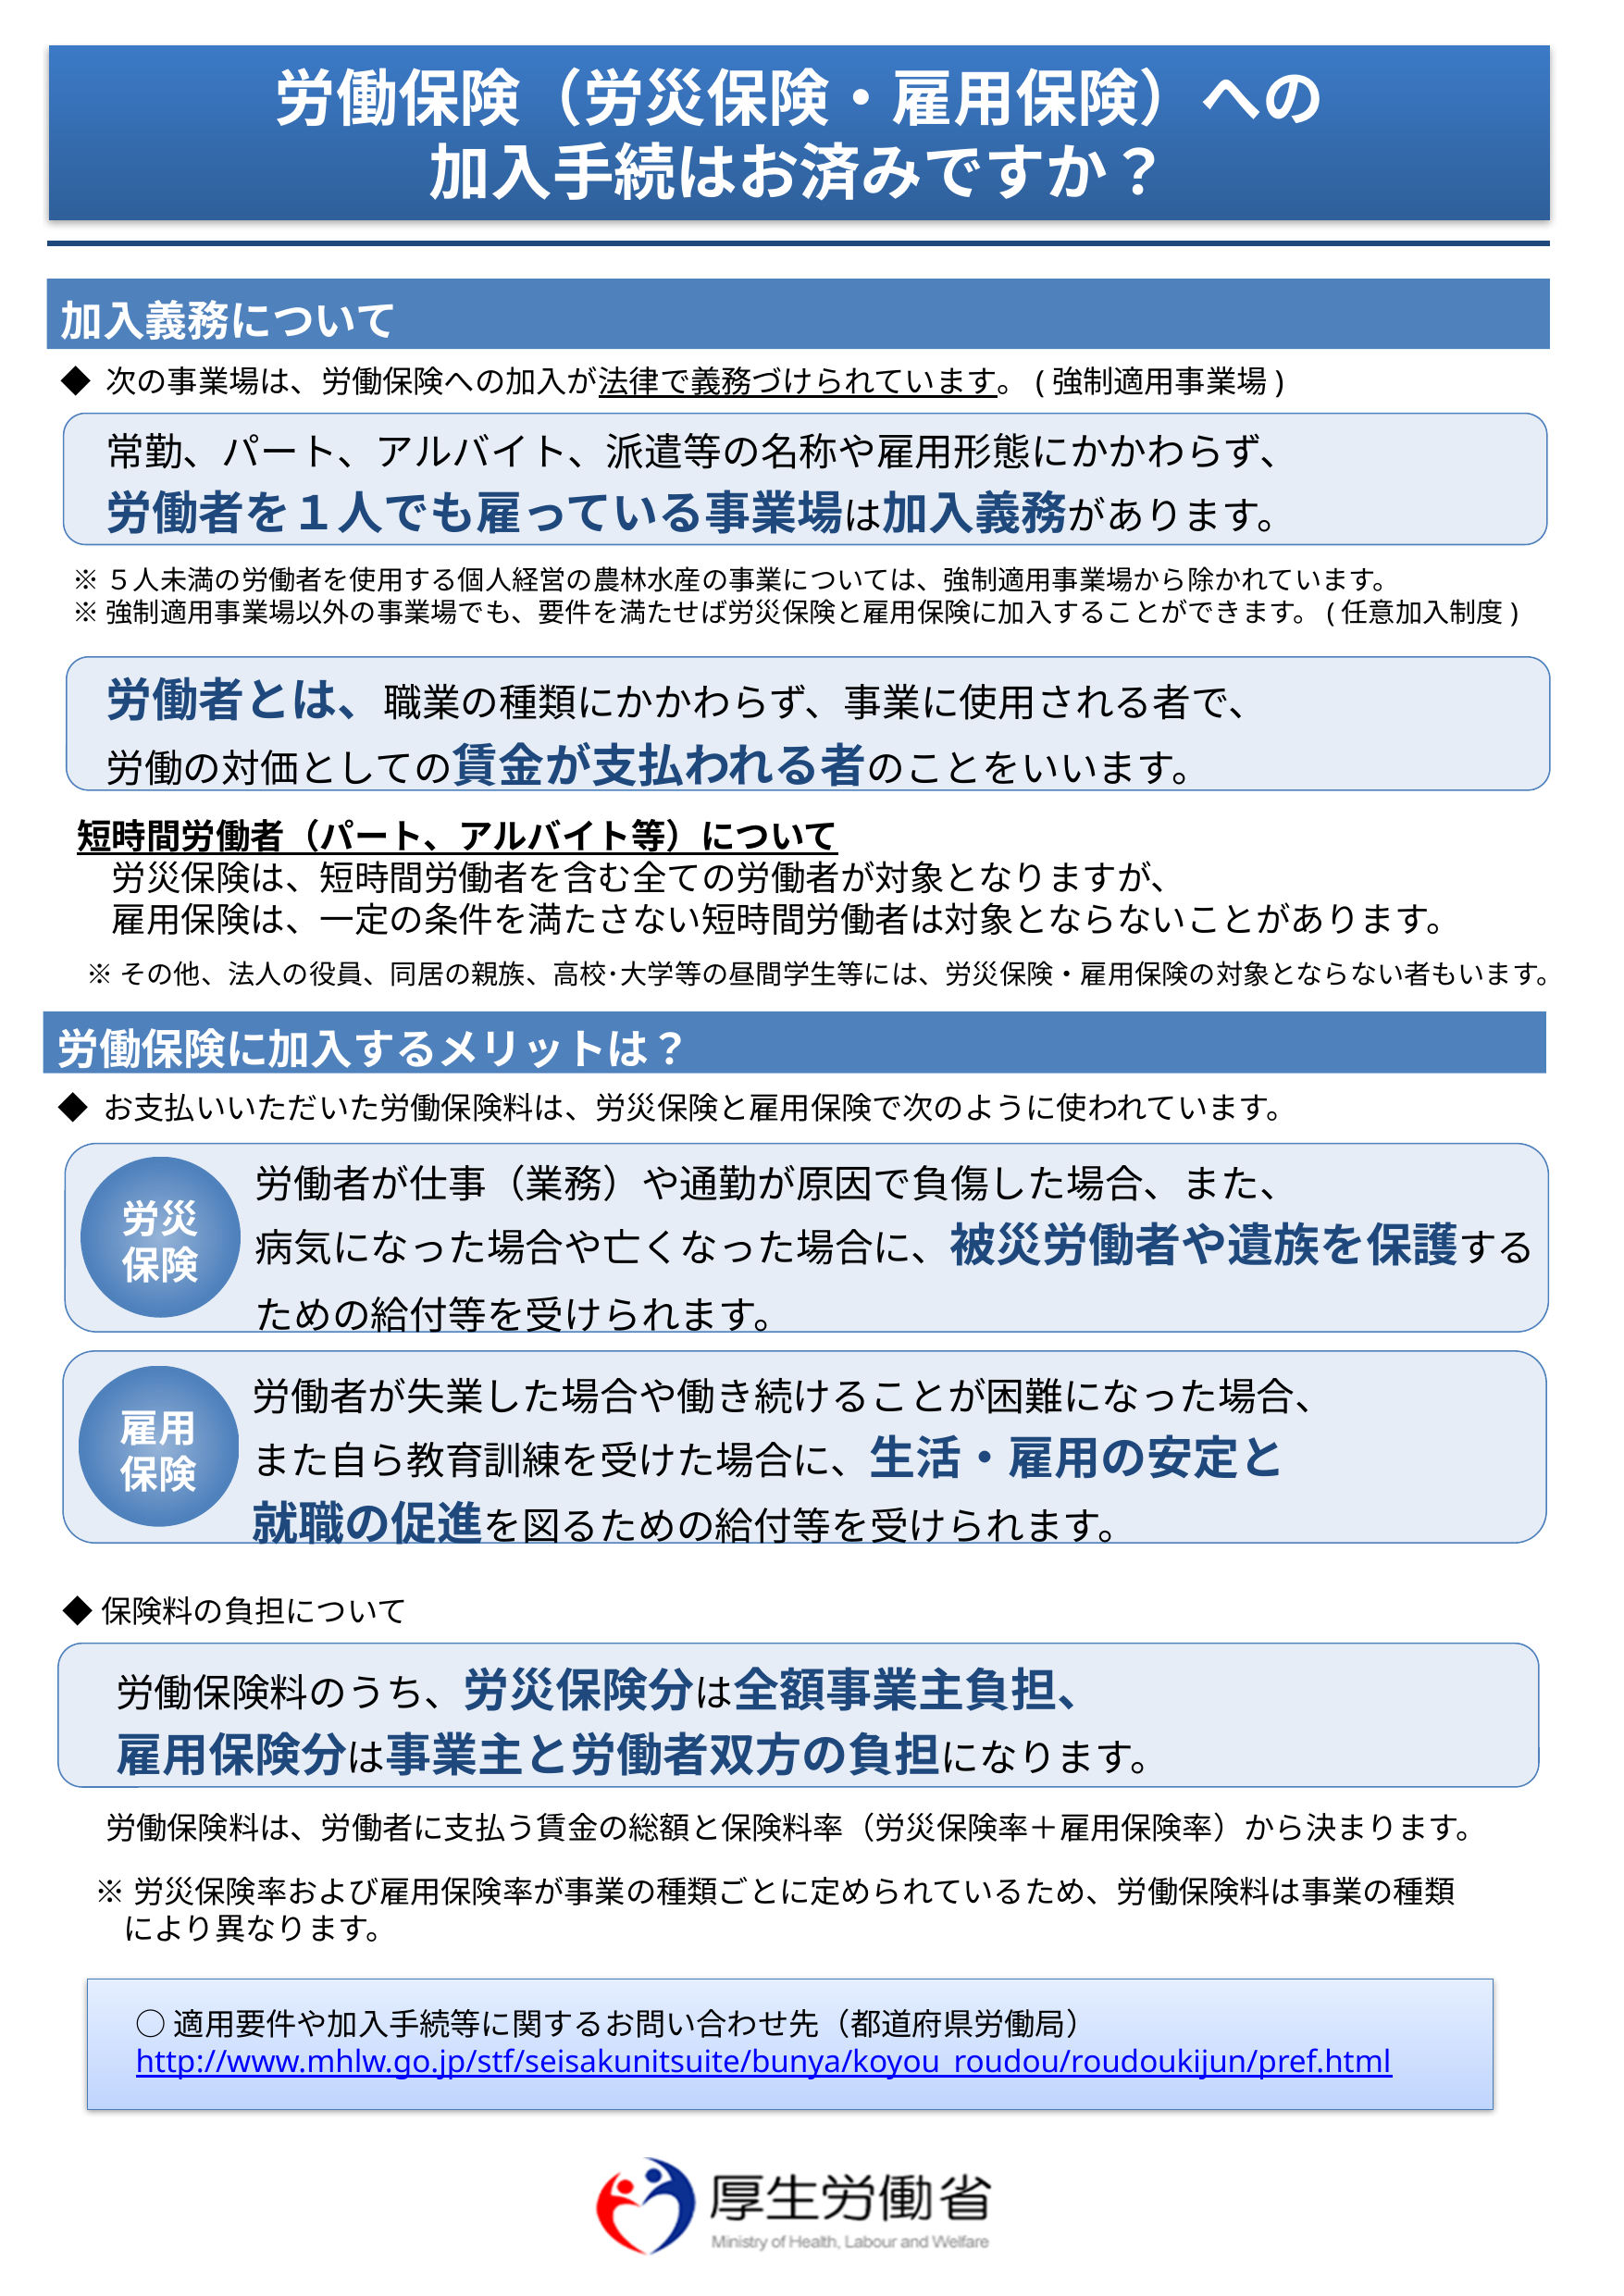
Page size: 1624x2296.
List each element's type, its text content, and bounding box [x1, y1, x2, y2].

text_box 労働者とは、職業の種類にかかわらず、事業に使用される者で、 労働の対価としての賃金が支払われる者のことをいいます。 [92, 653, 1568, 787]
text_box ※５人未満の労働者を使用する個人経営の農林水産の事業については、強制適用事業場から除かれています。 ※強制適用事業場以外の事業場でも、要件を満たせば労災保険と雇用保険に加入することができます。(任意加入制度) [58, 555, 1550, 635]
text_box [57, 1643, 1540, 1791]
text_box 常勤、パート、アルバイト、派遣等の名称や雇用形態にかかわらず、 労働者を１人でも雇っている事業場は加入義務があります。 [92, 401, 1568, 556]
text_box 労働保険に加入するメリットは？ [41, 1010, 1548, 1075]
text_box [61, 417, 92, 547]
text_box ◆ お支払いいただいた労働保険料は、労災保険と雇用保険で次のように使われています。 [43, 1082, 1556, 1133]
text_box 労働保険料は、労働者に支払う賃金の総額と保険料率（労災保険率＋雇用保険率）から決まります。 [92, 1801, 1624, 1858]
text_box ○適用要件や加入手続等に関するお問い合わせ先（都道府県労働局） http://www.mhlw.go.jp/stf/seisakunitsuite/bunya/koyou_roudou/roudoukijun/pref.html [87, 1979, 1494, 2110]
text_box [62, 1346, 1579, 1559]
text_box ◆保険料の負担について [49, 1584, 1583, 1642]
text_box 加入義務について [45, 277, 1552, 351]
picture [566, 2157, 1023, 2265]
text_box ◆ 次の事業場は、労働保険への加入が法律で義務づけられています。(強制適用事業場) [47, 354, 1559, 417]
text_box 短時間労働者（パート、アルバイト等）について 労災保険は、短時間労働者を含む全ての労働者が対象となりますが、 雇用保険は、一定の条件を満たさない短時間労働者は対象とならないことがあります。 [63, 787, 1569, 956]
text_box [64, 1133, 1552, 1344]
text_box ※その他、法人の役員、同居の親族、高校･大学等の昼間学生等には、労災保険・雇用保険の対象とならない者もいます。 [72, 949, 1624, 997]
text_box [64, 654, 92, 787]
text_box 労働保険（労災保険・雇用保険）への 加入手続はお済みですか？ [49, 45, 1550, 220]
text_box ※労災保険率および雇用保険率が事業の種類ごとに定められているため、労働保険料は事業の種類 により異なります。 [81, 1865, 1593, 1953]
